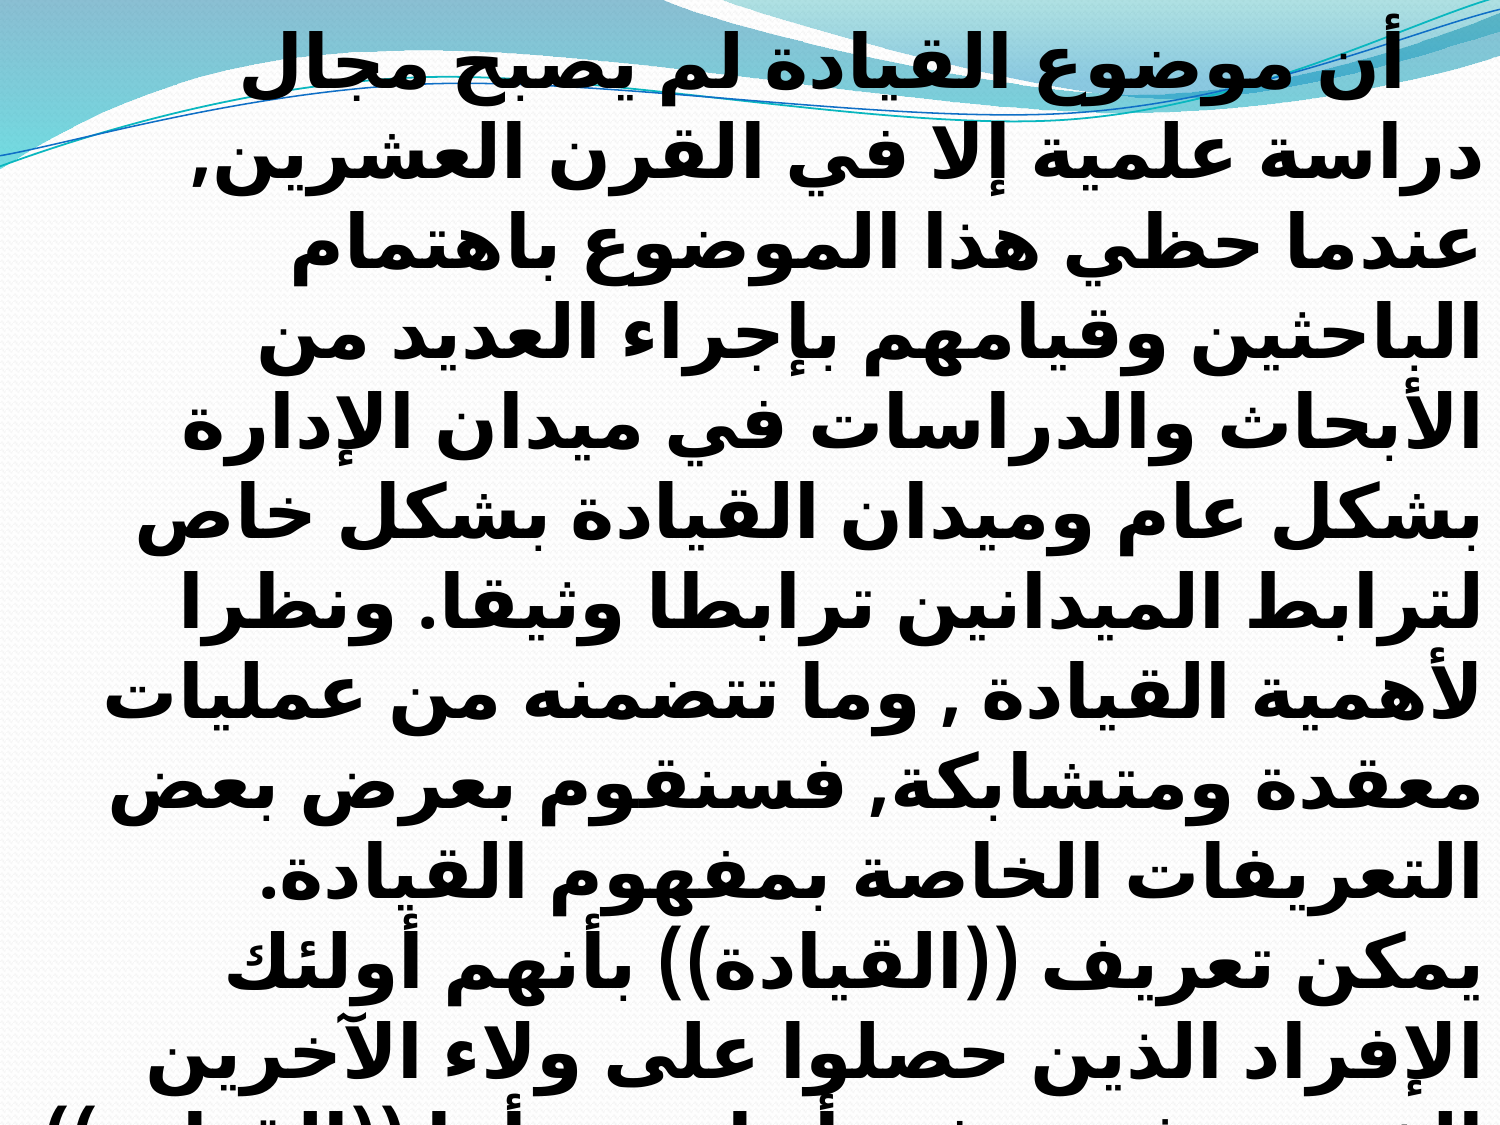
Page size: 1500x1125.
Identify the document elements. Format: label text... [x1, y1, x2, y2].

text_box أن موضوع القيادة لم يصبح مجال دراسة علمية إلا في القرن العشرين, عندما حظي هذا الموضوع باهتمام الباحثين وقيامهم بإجراء العديد من الأبحاث والدراسات في ميدان الإدارة بشكل عام وميدان القيادة بشكل خاص لترابط الميدانين ترابطا وثيقا. ونظرا لأهمية القيادة , وما تتضمنه من عمليات معقدة ومتشابكة, فسنقوم بعرض بعض التعريفات الخاصة بمفهوم القيادة. يمكن تعريف ((القيادة)) بأنهم أولئك الإفراد الذين حصلوا على ولاء الآخرين الذين يرغبون في أتباعهم, أما ((القيادة)) فقد عرفها ))ستوجل Stogdill)) بأنها ((عملية التأثر في نشاطات جماعية منظمة عند قيامها بمهمة وضع الهدف وتحقيقه )) . [17, 6, 1500, 1125]
